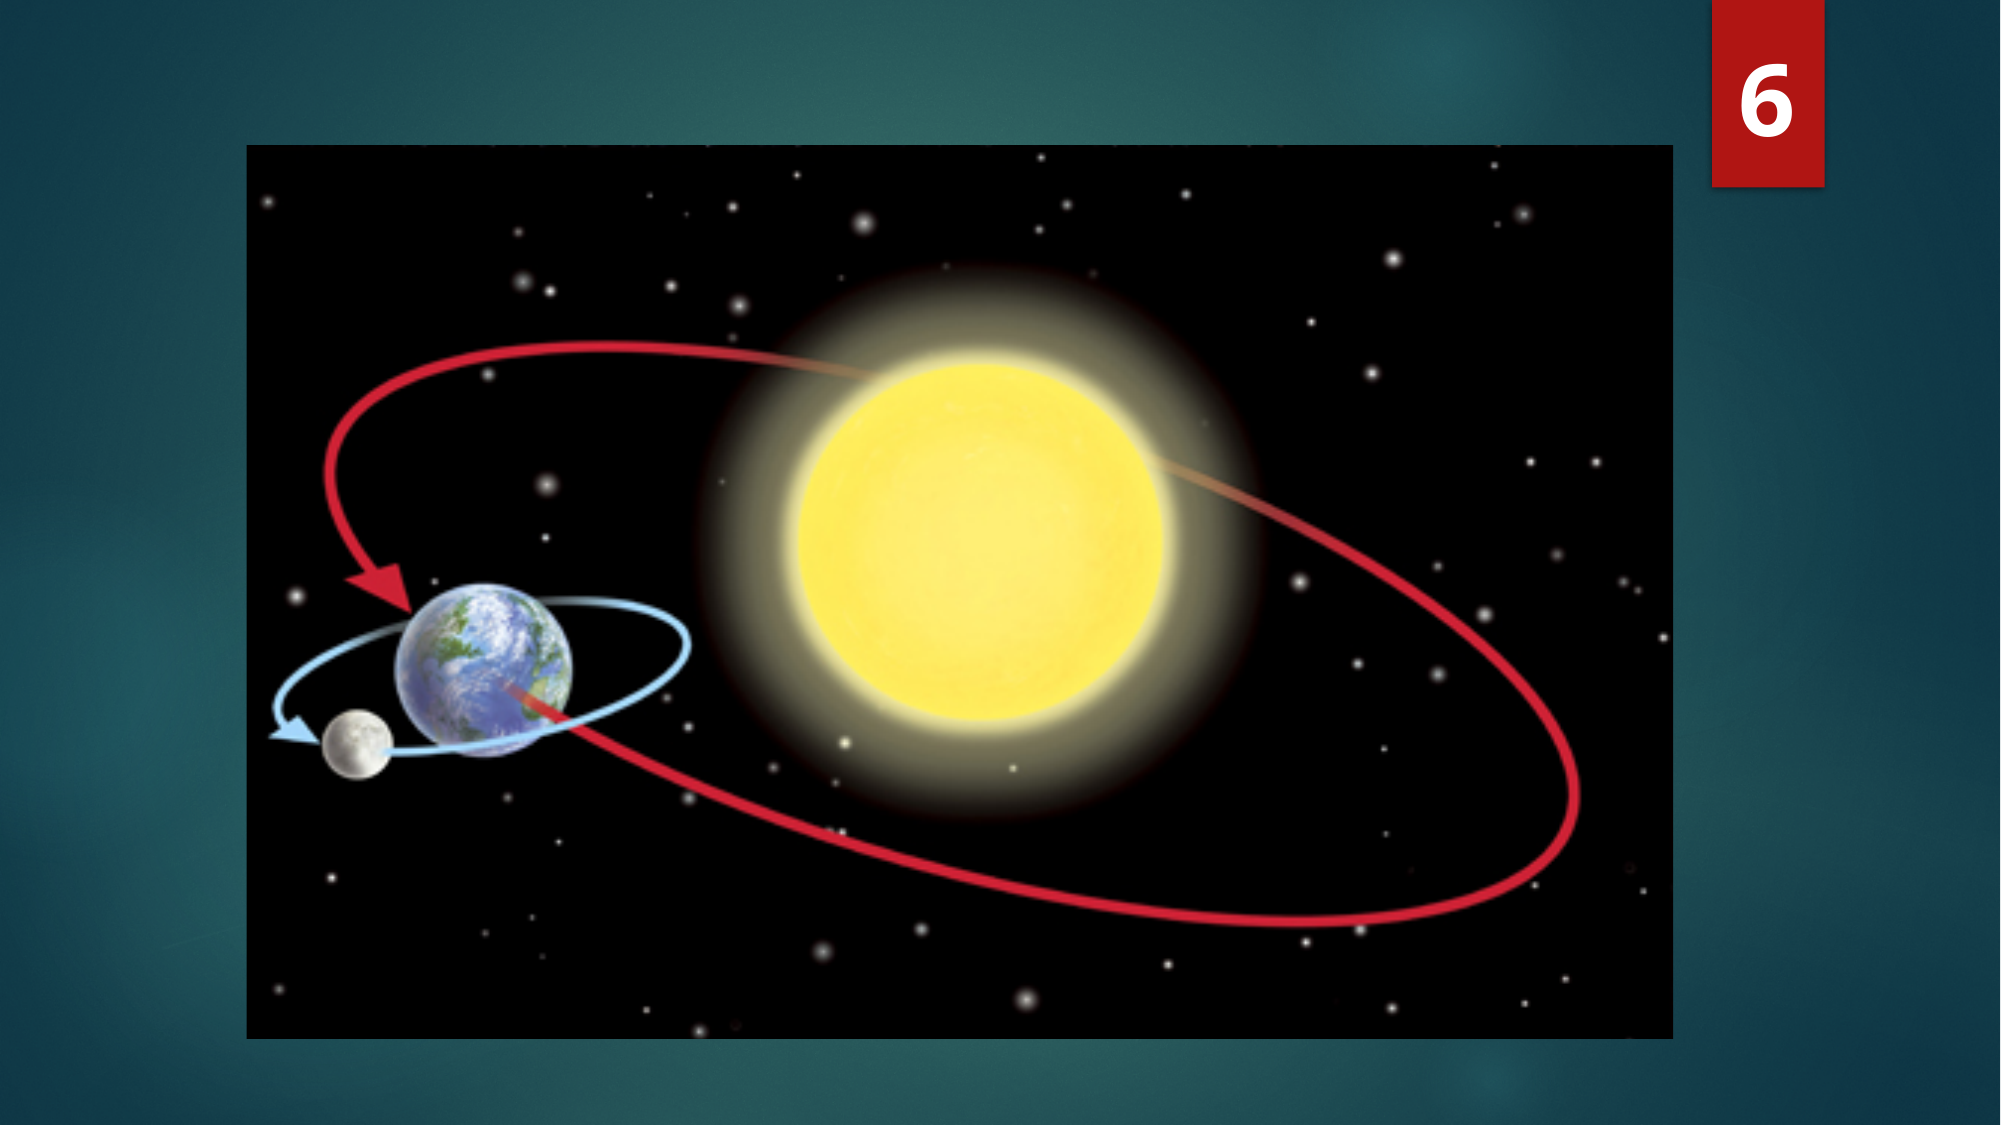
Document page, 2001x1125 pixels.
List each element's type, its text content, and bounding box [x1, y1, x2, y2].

text_box 6 [1723, 29, 1941, 164]
picture [0, 0, 1674, 1125]
